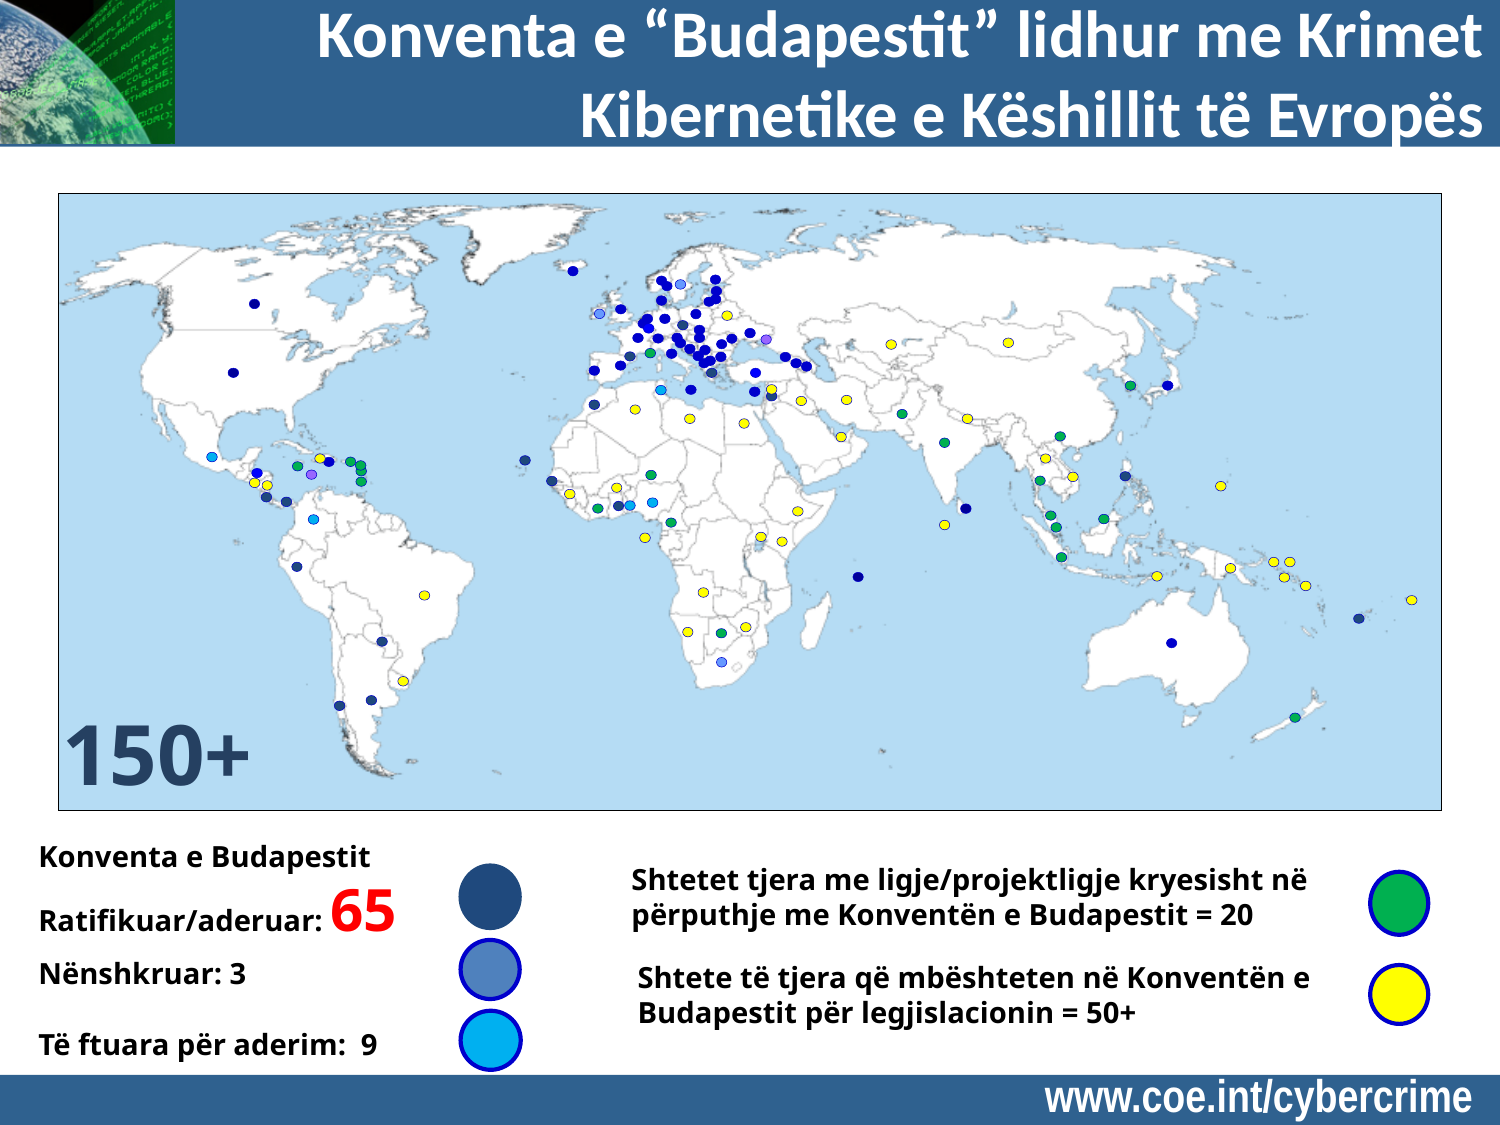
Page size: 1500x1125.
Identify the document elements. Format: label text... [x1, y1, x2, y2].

text_box [1368, 962, 1431, 1026]
text_box Nënshkruar: 3 [23, 948, 476, 999]
text_box [458, 1008, 523, 1072]
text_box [58, 193, 1442, 811]
text_box Konventa e “Budapestit” lidhur me Krimet Kibernetike e Këshillit të Evropës [177, 0, 1500, 149]
text_box 150+ [47, 694, 53, 810]
text_box [0, 1073, 1030, 1125]
picture [0, 0, 175, 144]
text_box Shtete të tjera që mbështeten në Konventën e Budapestit për legjislacionin = 50+ [622, 951, 1440, 1037]
text_box 130+ [47, 594, 53, 654]
text_box Konventa e Budapestit Ratifikuar/aderuar: 65 [23, 830, 477, 948]
text_box [1368, 869, 1431, 937]
text_box Shtetet tjera me ligje/projektligje kryesisht në përputhje me Konventën e Budapestit = 20 [616, 854, 1434, 939]
text_box [458, 863, 522, 931]
text_box [458, 937, 522, 1002]
text_box Të ftuara për aderim: 9 [23, 1019, 475, 1069]
text_box www.coe.int/cybercrime [1030, 1059, 1500, 1125]
